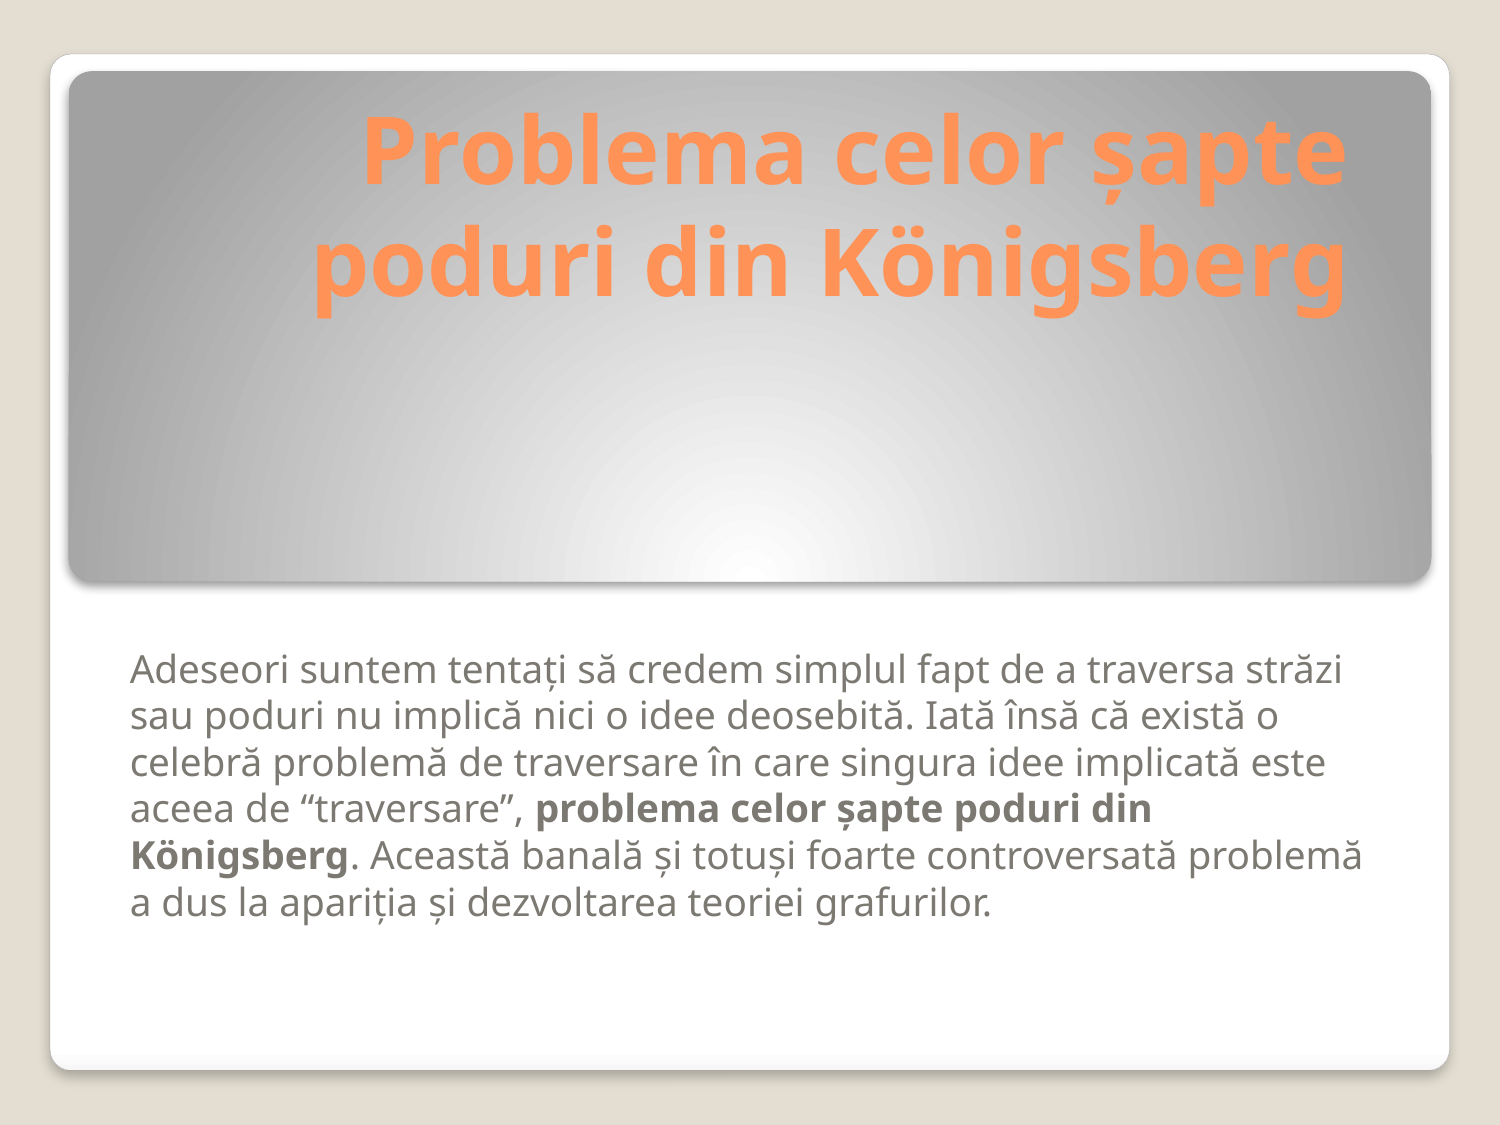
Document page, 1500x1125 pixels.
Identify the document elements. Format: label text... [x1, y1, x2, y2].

subtitle Adeseori suntem tentaţi să credem simplul fapt de a traversa străzi sau poduri nu implică nici o idee deosebită. Iată însă că există o celebră problemă de traversare în care singura idee implicată este aceea de “traversare”, problema celor şapte poduri din Königsberg. Această banală şi totuşi foarte controversată problemă a dus la apariţia şi dezvoltarea teoriei grafurilor. [93, 644, 1383, 972]
title Problema celor şapte poduri din Königsberg [82, 82, 1357, 324]
